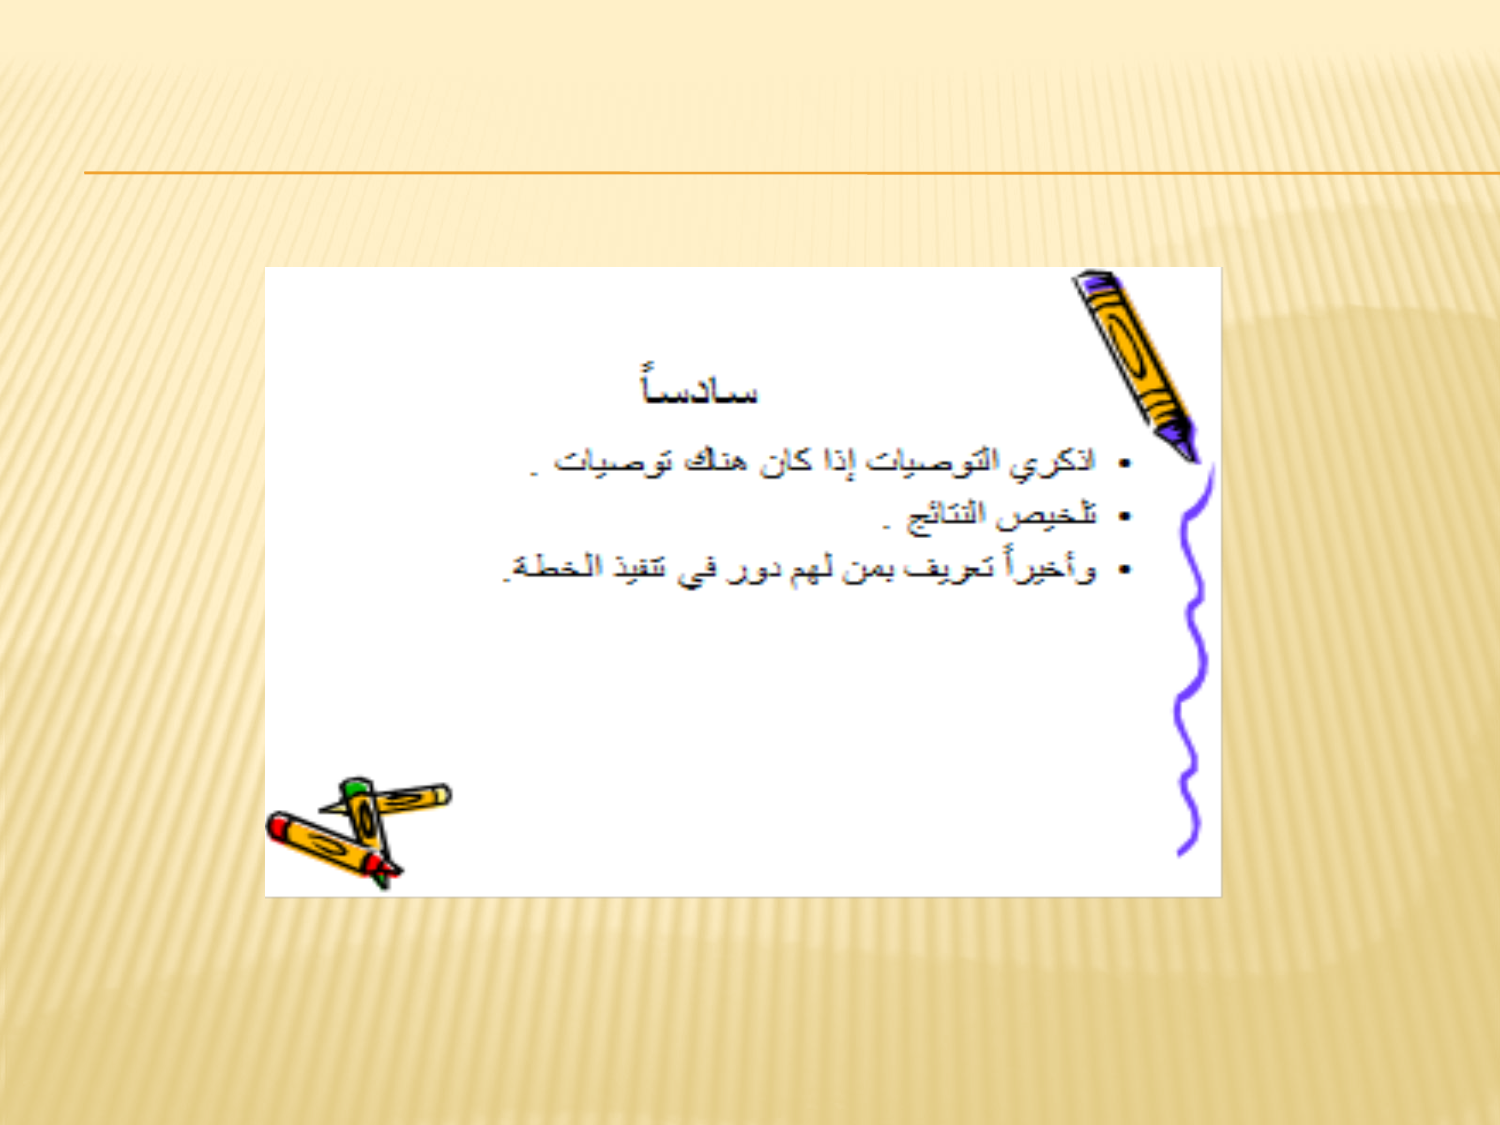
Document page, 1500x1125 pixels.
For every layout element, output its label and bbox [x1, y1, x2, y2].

list [265, 266, 1230, 904]
